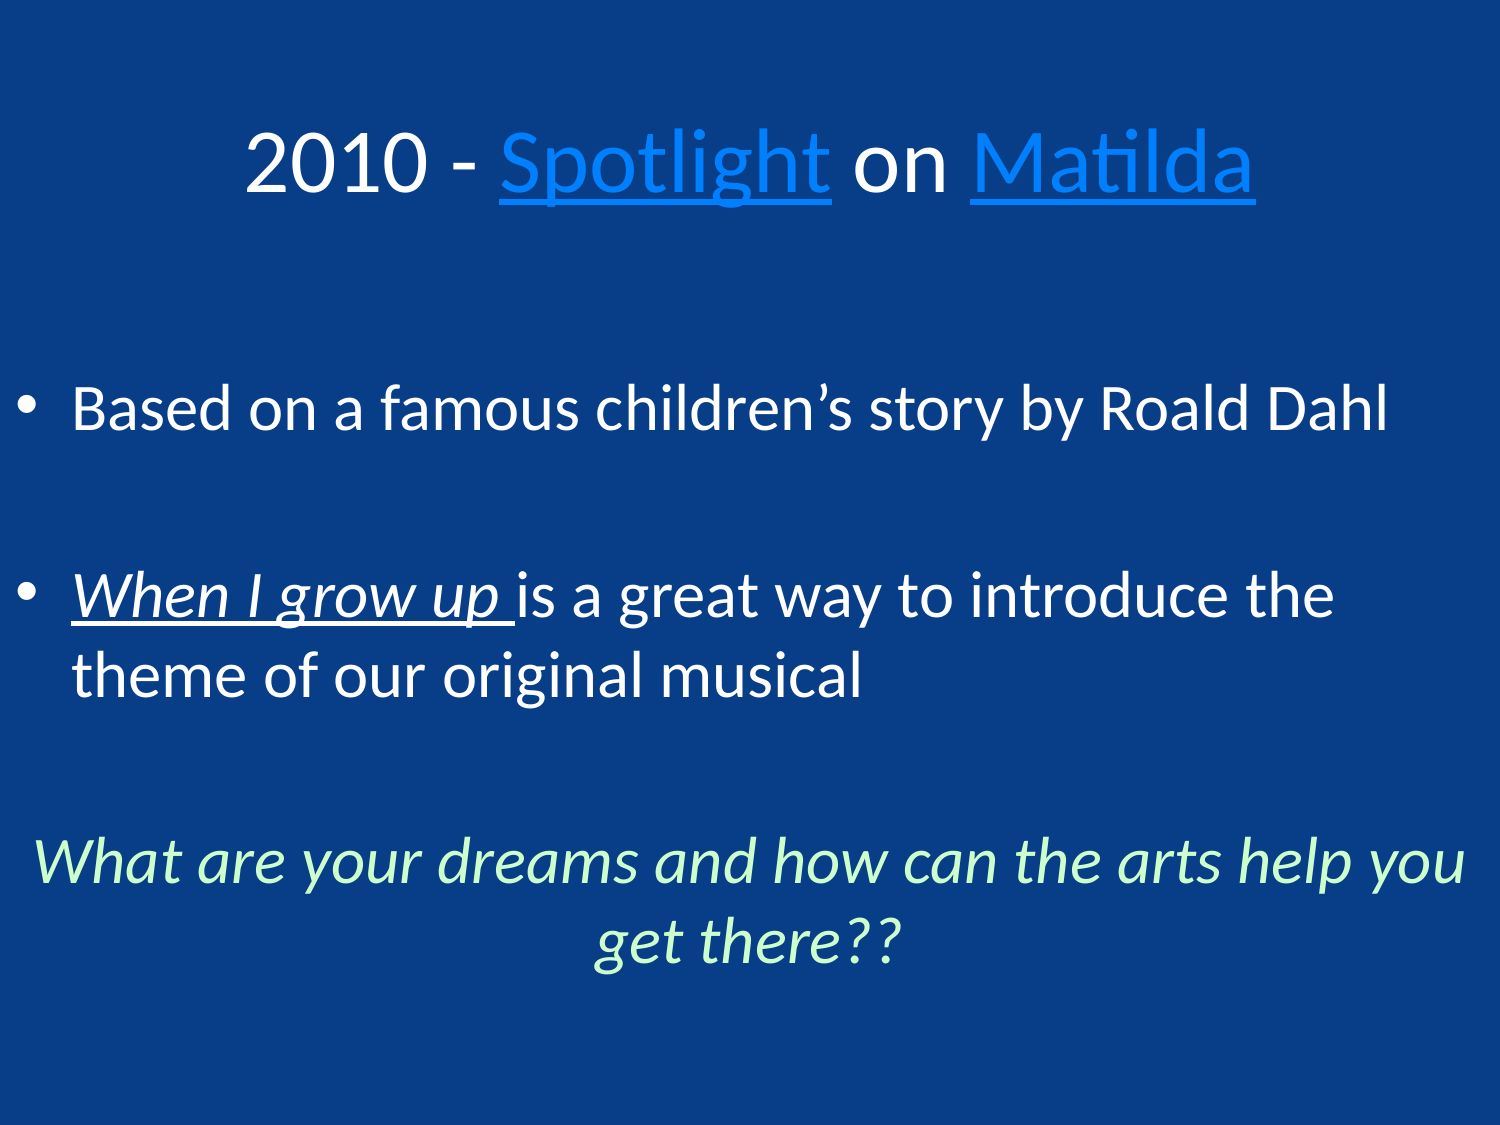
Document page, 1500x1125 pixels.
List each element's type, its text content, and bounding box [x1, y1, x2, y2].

list Based on a famous children’s story by Roald Dahl When I grow up is a great way to introduce the theme of our original musical What are your dreams and how can the arts help you get there?? [0, 262, 1500, 1125]
title 2010 - Spotlight on Matilda [75, 62, 1425, 250]
